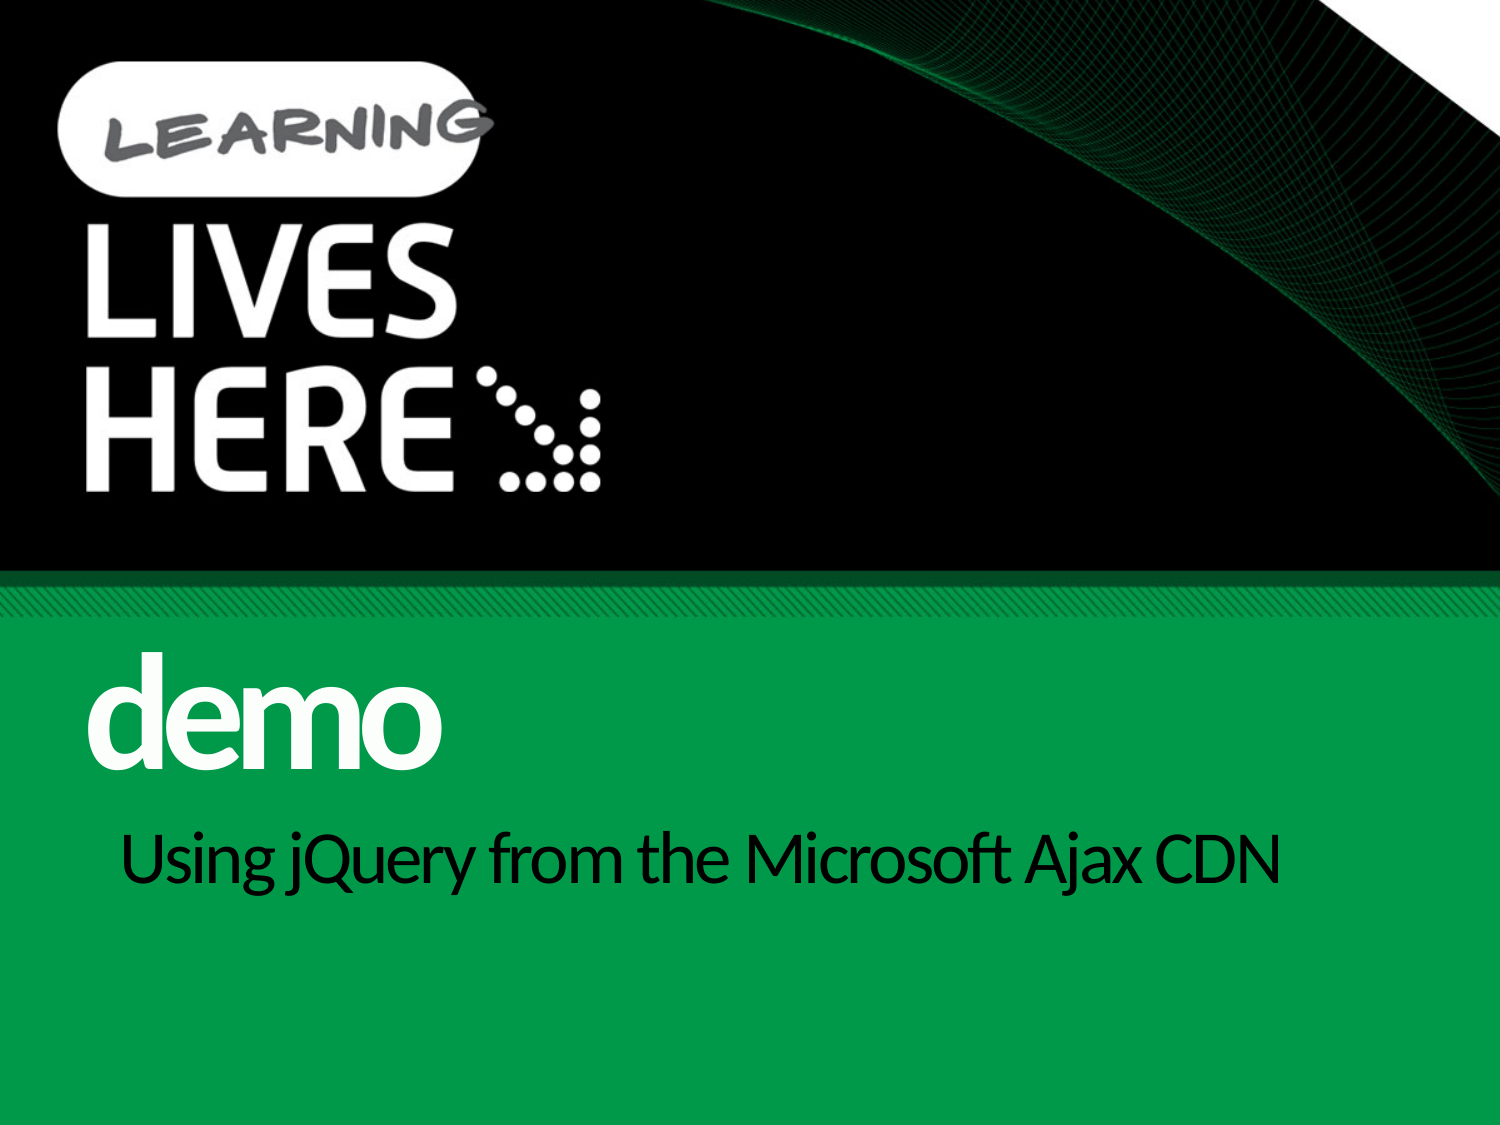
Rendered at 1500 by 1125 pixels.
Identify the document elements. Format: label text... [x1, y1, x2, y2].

title Using jQuery from the Microsoft Ajax CDN [119, 818, 1375, 943]
picture [0, 0, 1500, 1125]
list demo [83, 625, 1344, 800]
